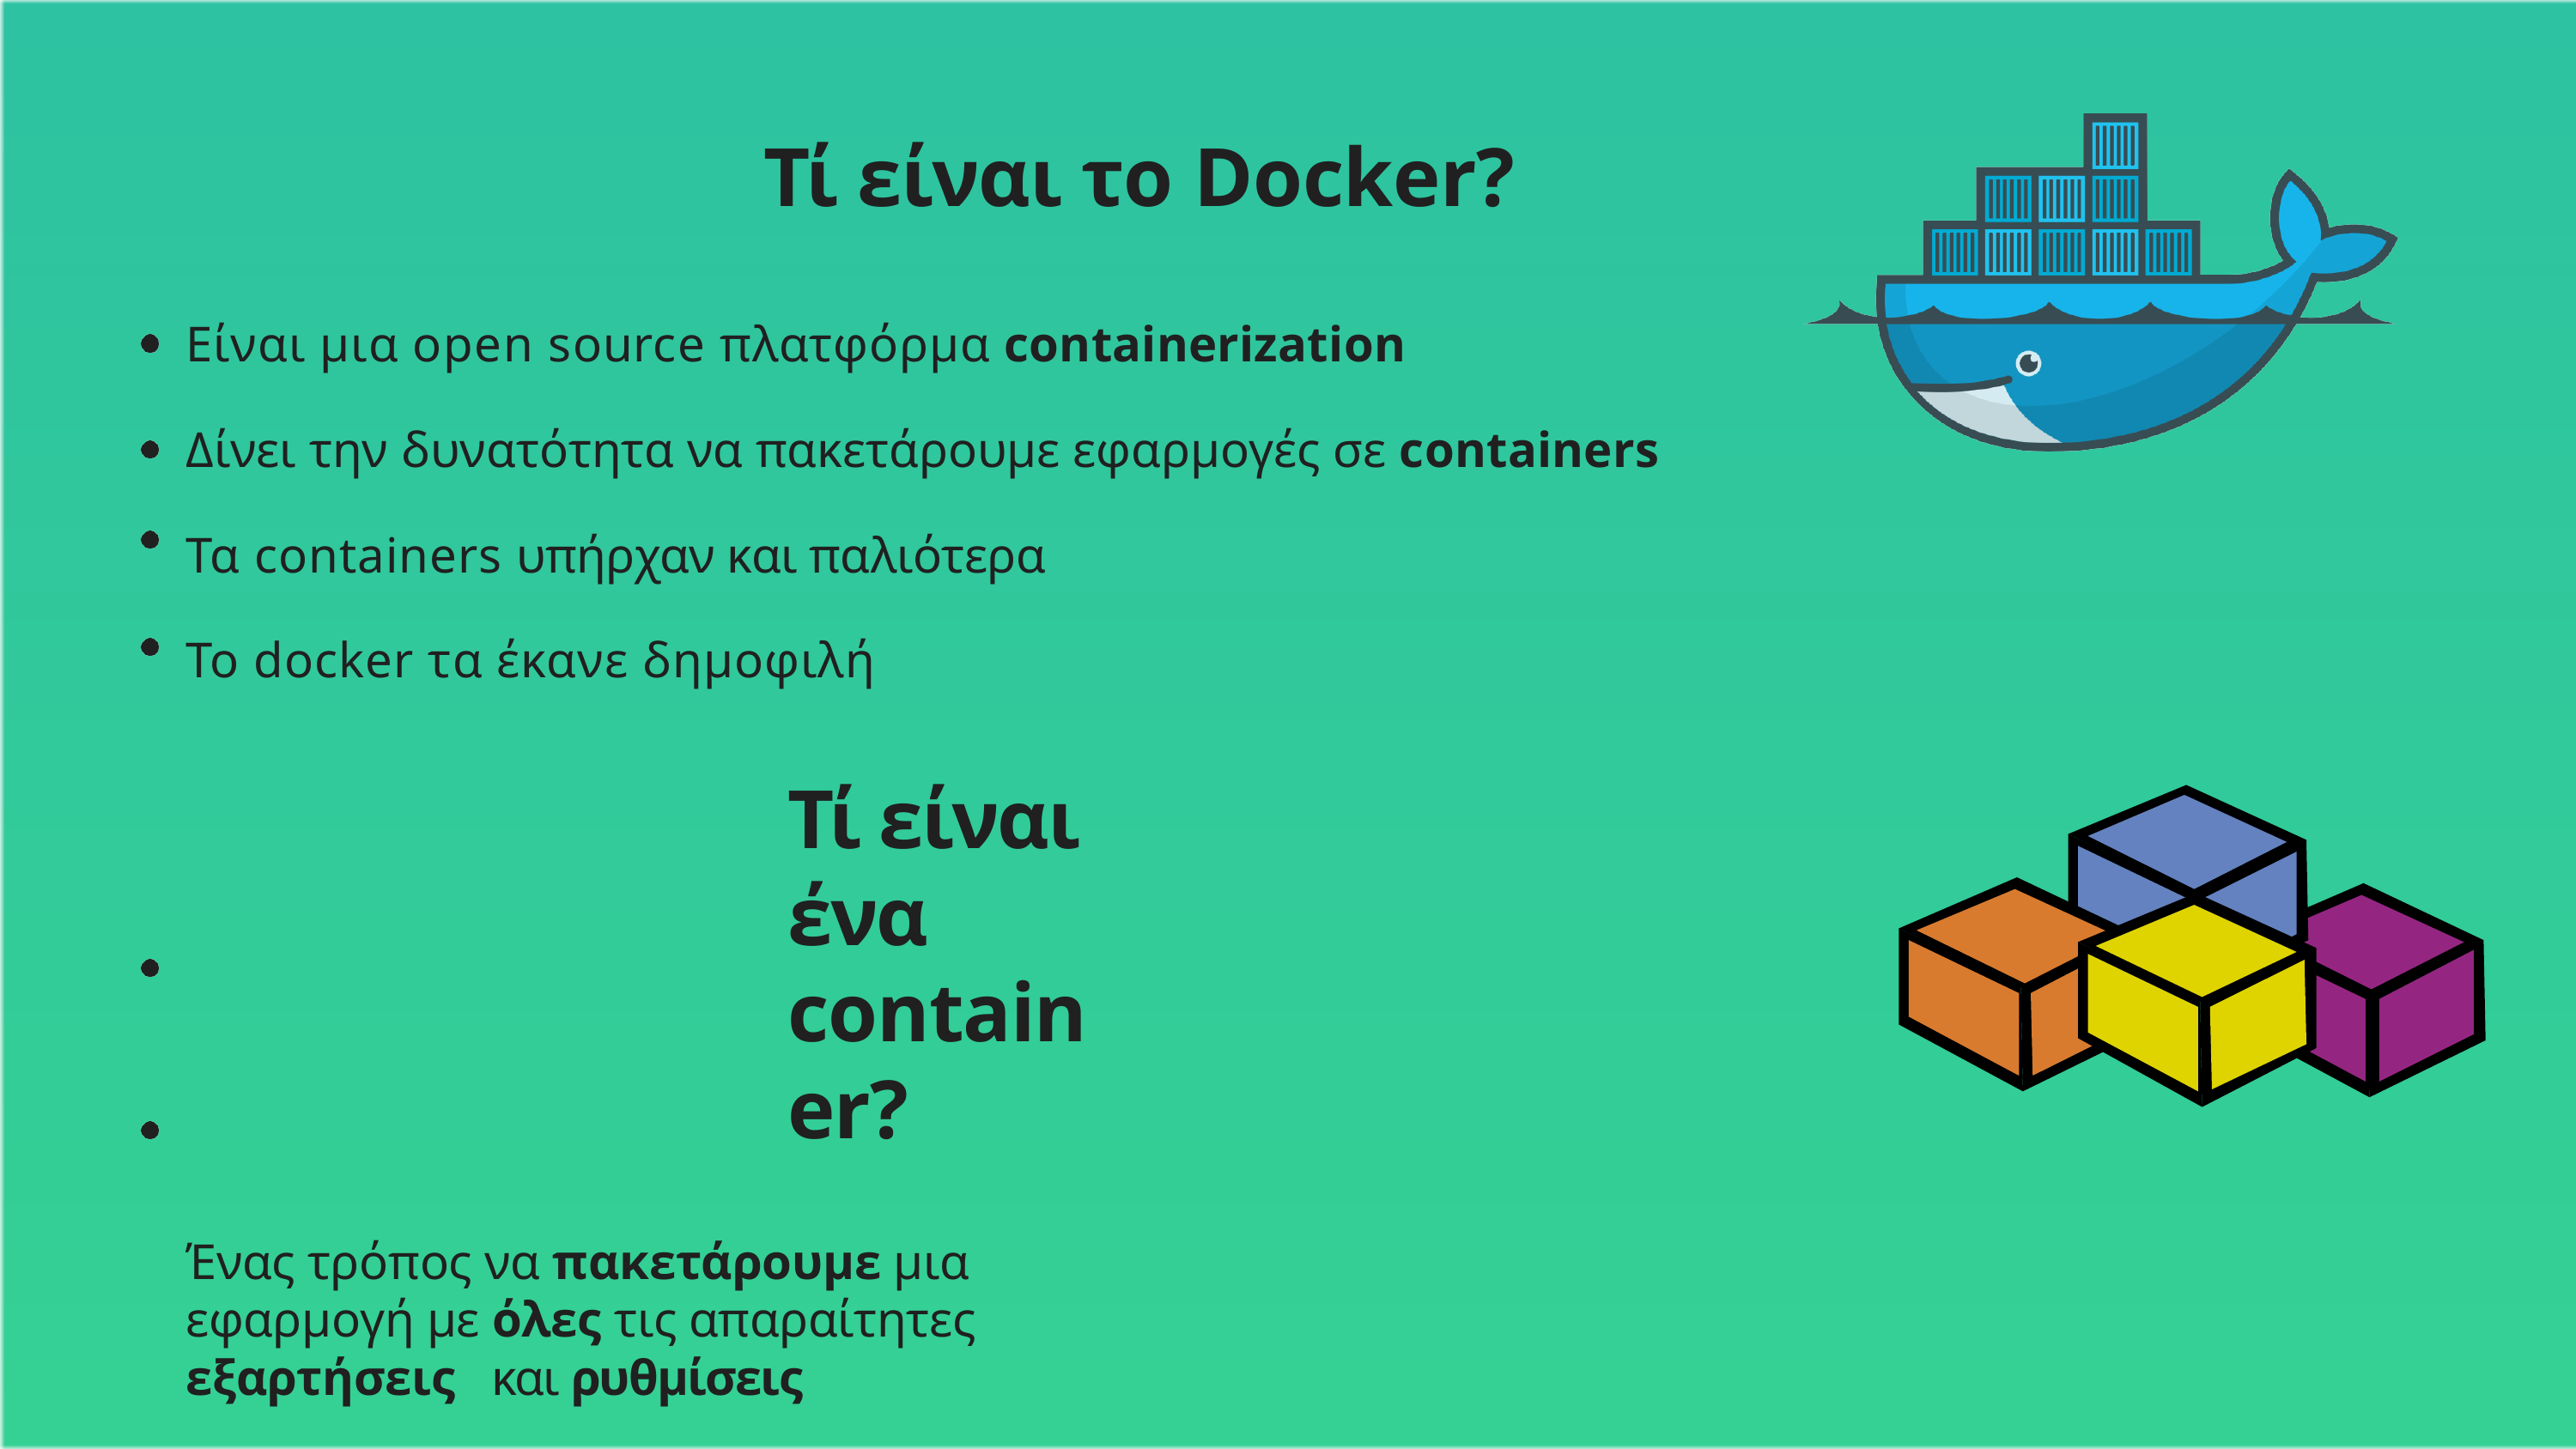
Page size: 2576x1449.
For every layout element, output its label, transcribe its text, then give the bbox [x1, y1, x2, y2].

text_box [2321, 882, 2486, 1098]
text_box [2068, 785, 2309, 876]
title Τί είναι το Docker? [762, 124, 1614, 311]
picture [0, 0, 2576, 1449]
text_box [1899, 876, 2317, 1107]
text_box Είναι μια open source πλατφόρμα containerization Δίνει την δυνατότητα να πακετάρουμε εφαρμογές σε containers Τα containers υπήρχαν και παλιότερα Το docker τα έκανε δημοφιλή Τί είναι ένα container? Ένας τρόπος να πακετάρουμε μια εφαρμογή με όλες τις απαραίτητες εξαρτήσεις και ρυθμίσεις Ένα φορητό τεχνούργημα (artifact) το οποίο κάνει την μεταφορά και την ανάπτυξη της εφαρμογής πιο αποτελεσματικές [184, 311, 1924, 1449]
